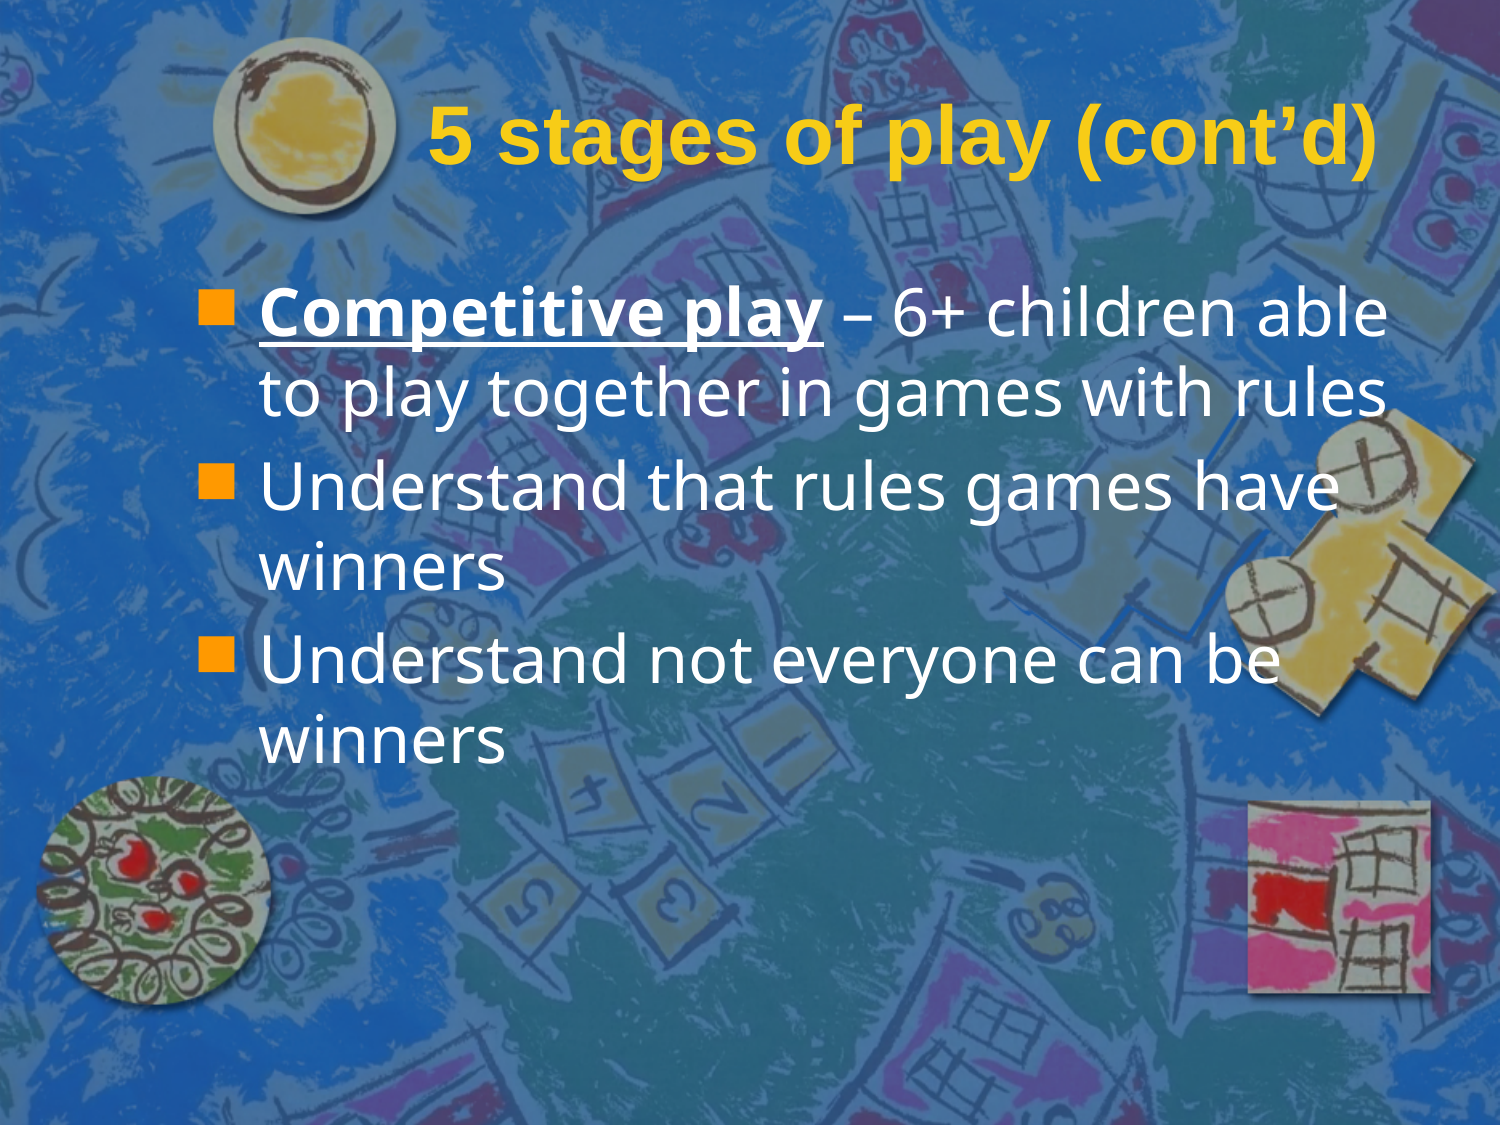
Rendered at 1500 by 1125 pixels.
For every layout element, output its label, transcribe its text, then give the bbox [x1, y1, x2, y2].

picture [0, 0, 1500, 1125]
list Competitive play – 6+ children able to play together in games with rules Understand that rules games have winners Understand not everyone can be winners [187, 262, 1463, 1001]
title 5 stages of play (cont’d) [412, 62, 1463, 201]
